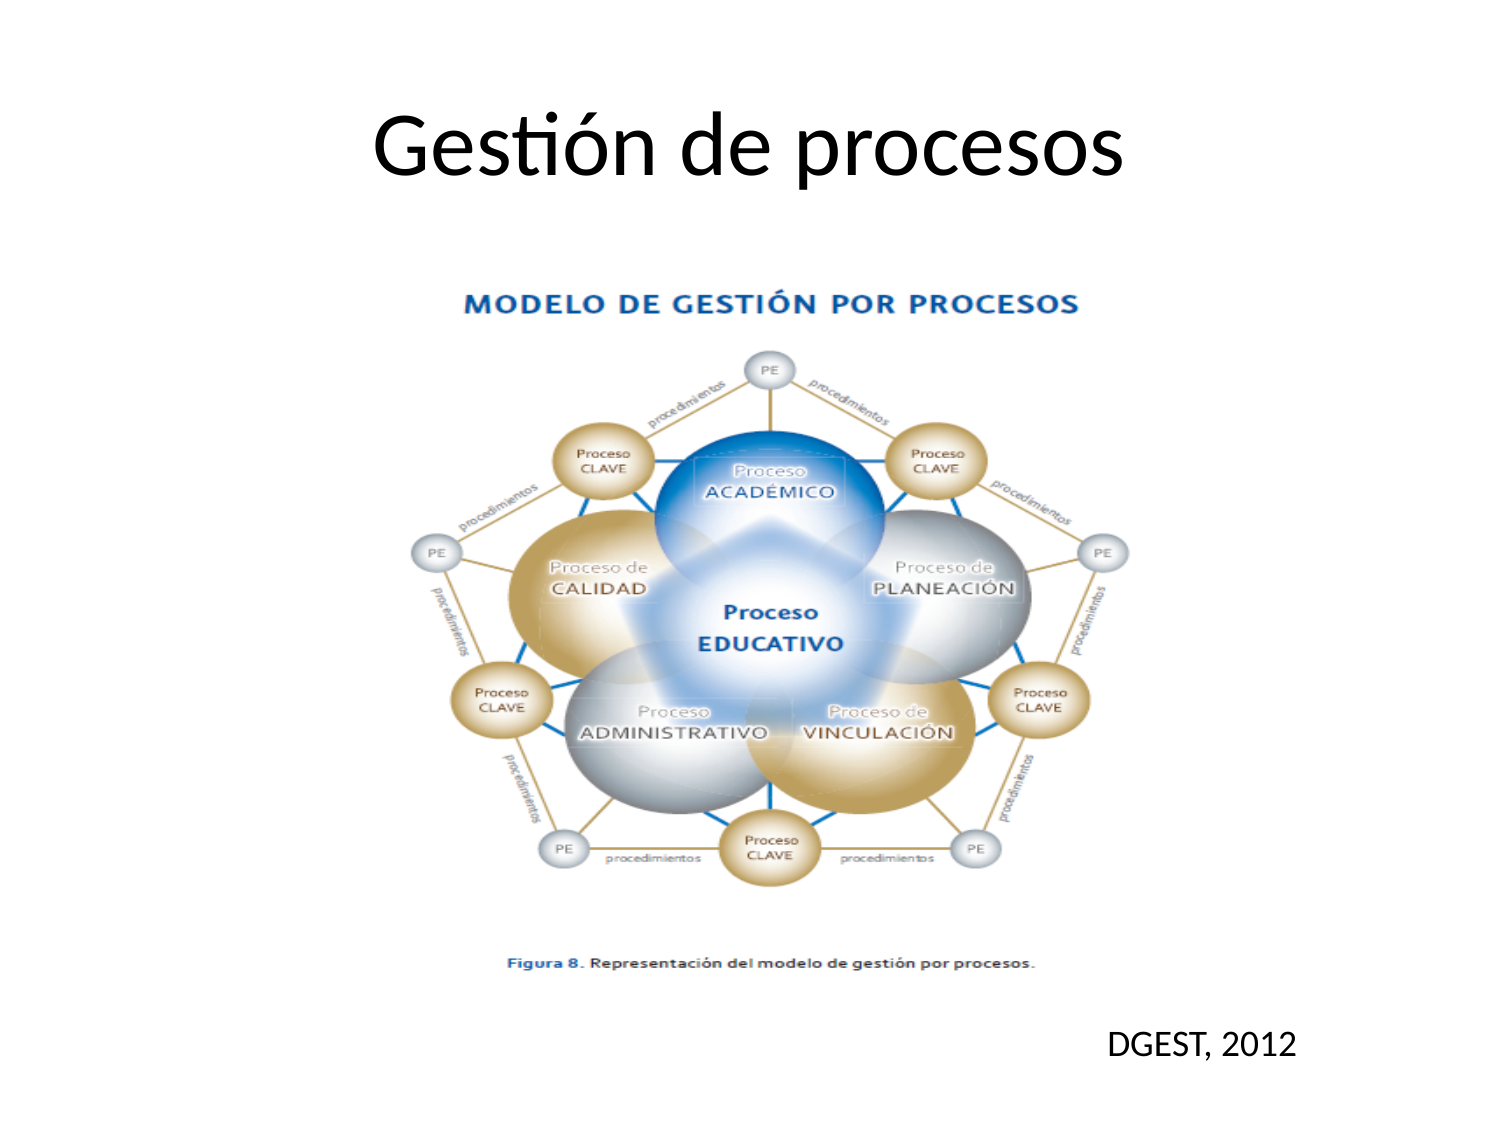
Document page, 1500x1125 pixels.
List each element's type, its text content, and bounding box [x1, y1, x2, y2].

text_box DGEST, 2012 [1092, 1011, 1436, 1072]
title Gestión de procesos [75, 45, 1425, 233]
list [300, 262, 1223, 1006]
